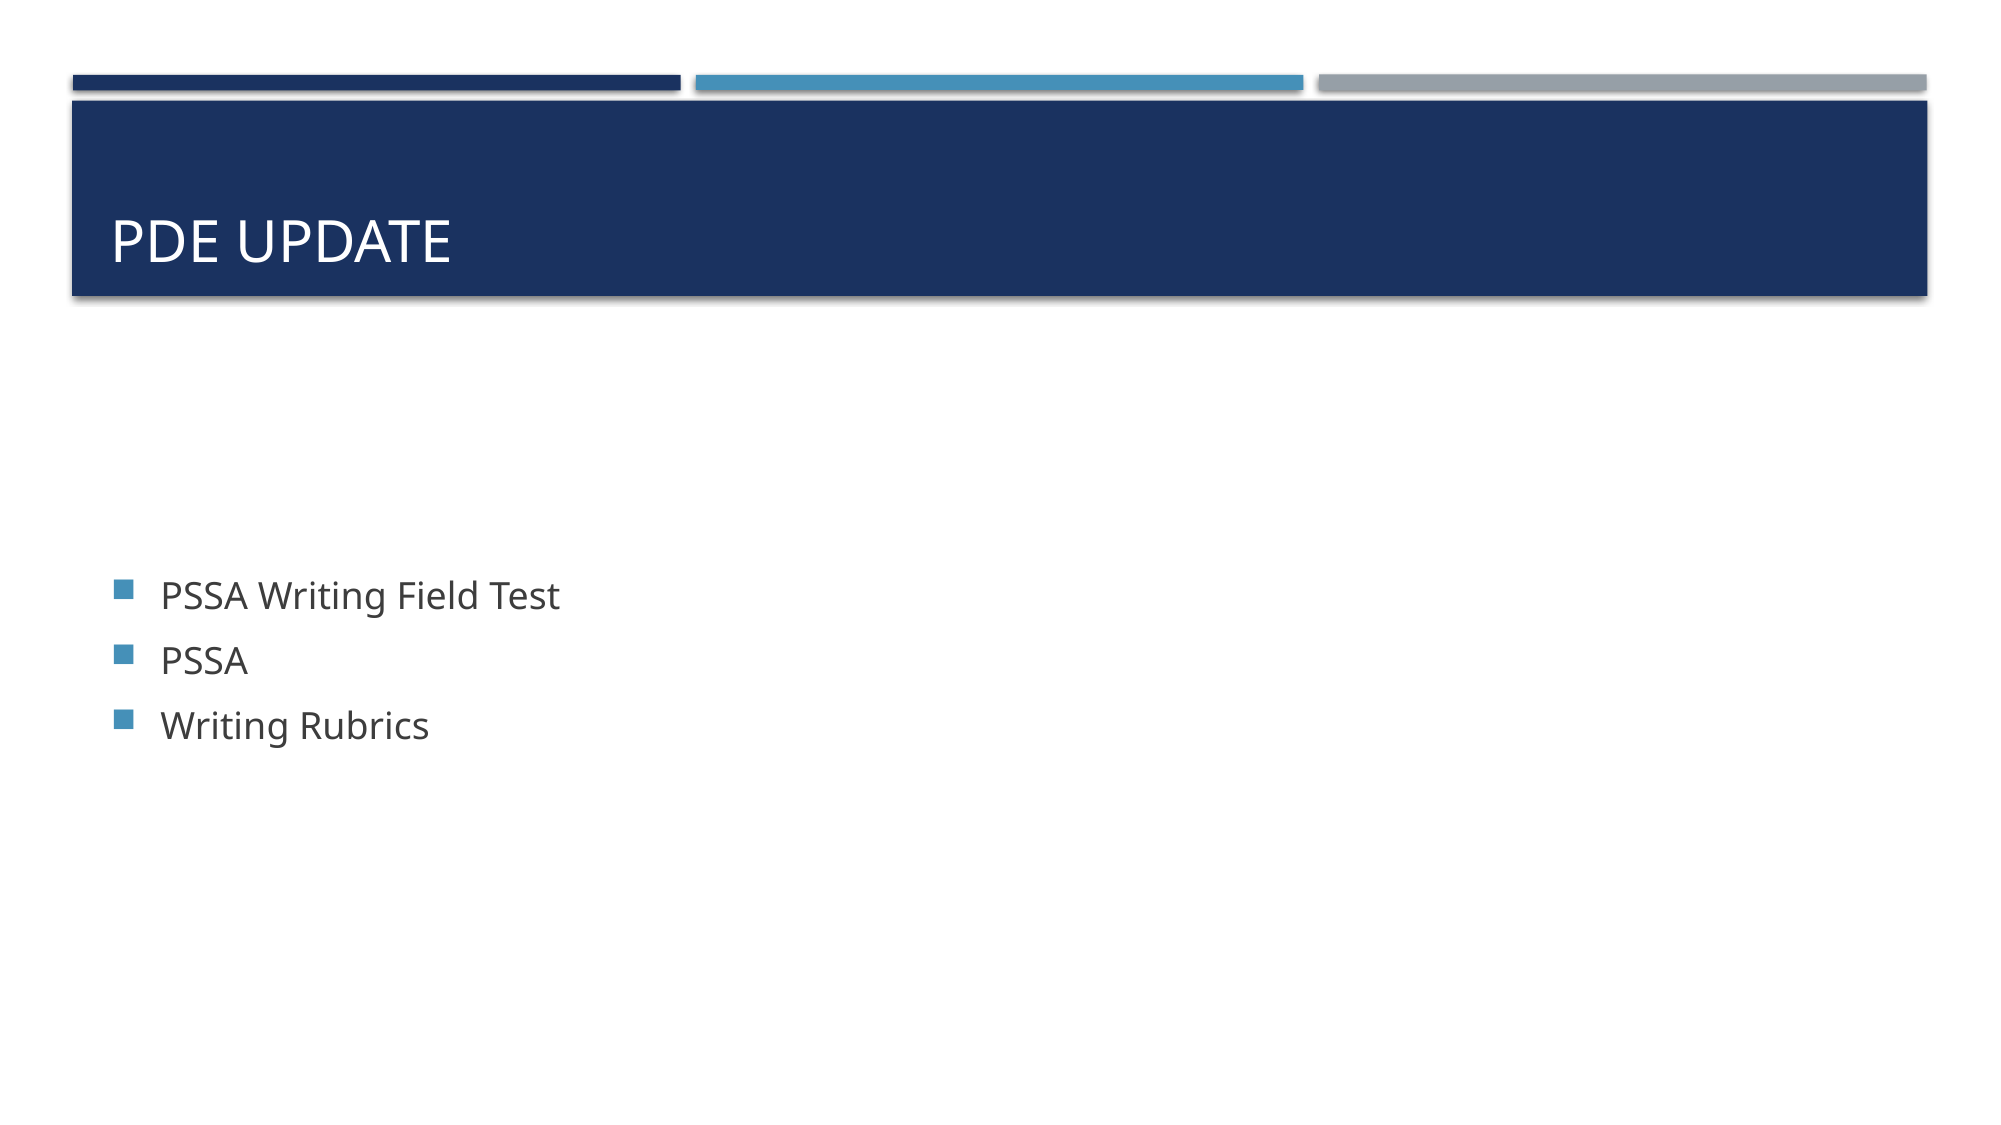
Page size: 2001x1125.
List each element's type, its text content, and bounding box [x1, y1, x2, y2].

title PDE Update [95, 115, 1905, 282]
list PSSA Writing Field Test PSSA Writing Rubrics [95, 357, 1905, 962]
